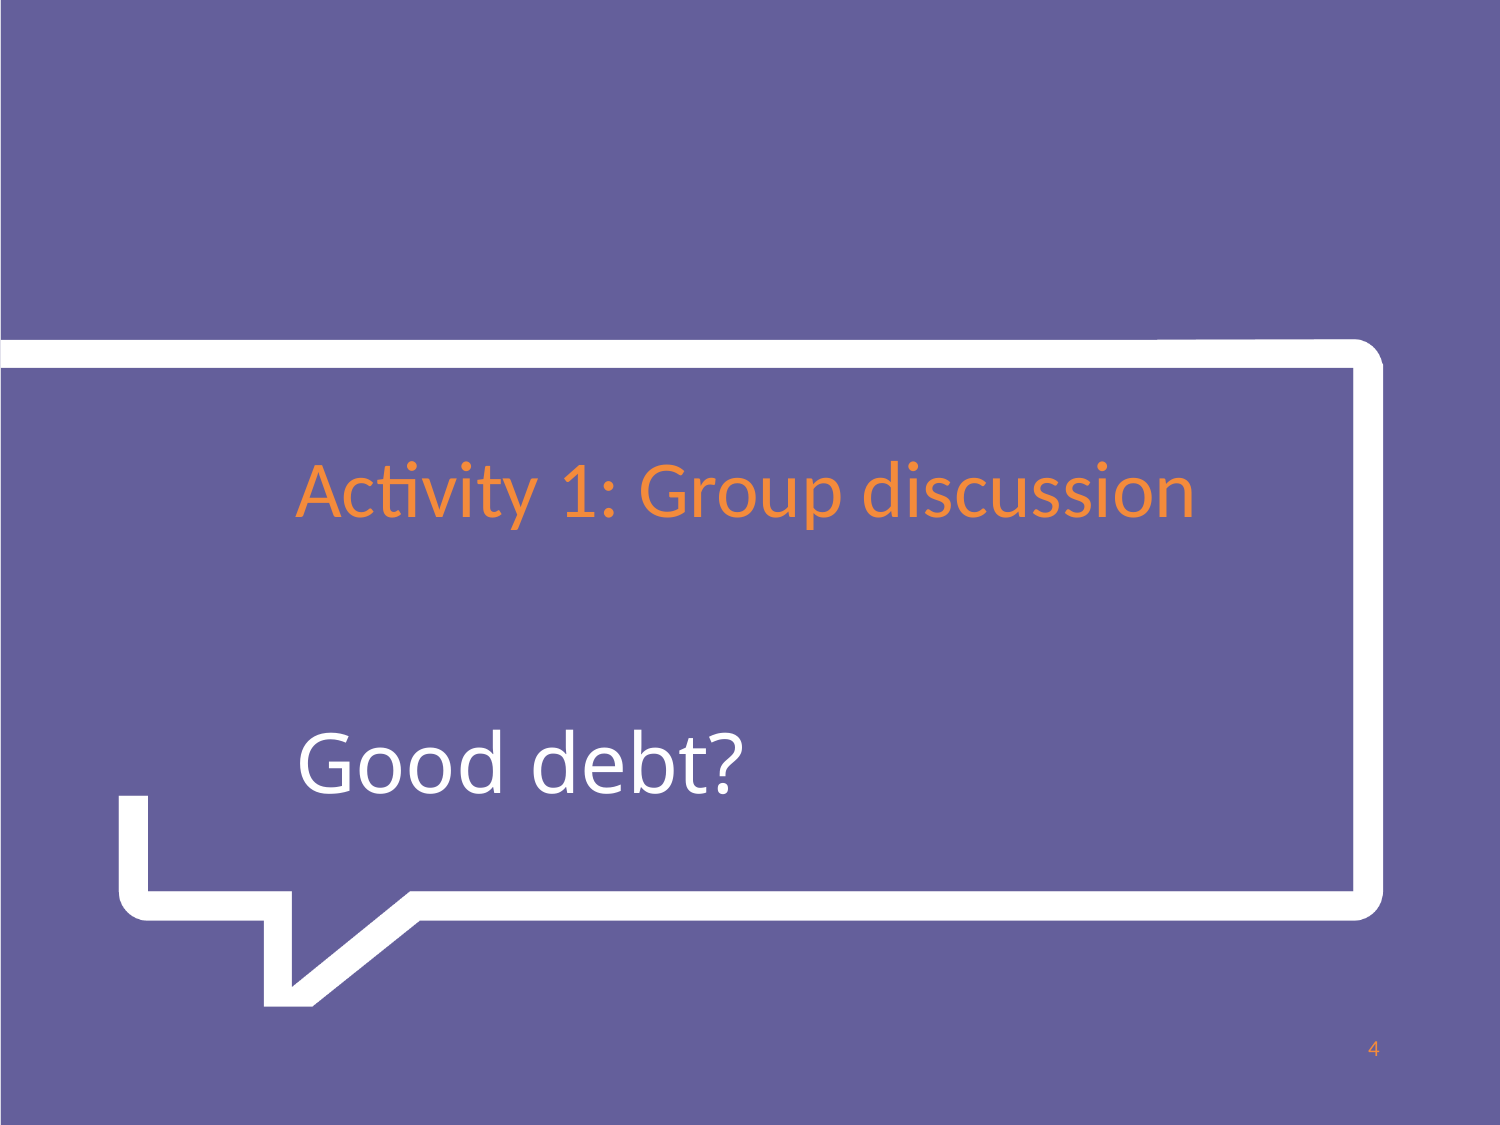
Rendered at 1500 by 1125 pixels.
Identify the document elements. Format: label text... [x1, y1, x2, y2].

list Activity 1: Group discussion [294, 447, 1304, 567]
list Good debt? [294, 709, 1304, 1006]
slide_number 4 [1358, 1035, 1381, 1062]
picture [0, 0, 1500, 1125]
